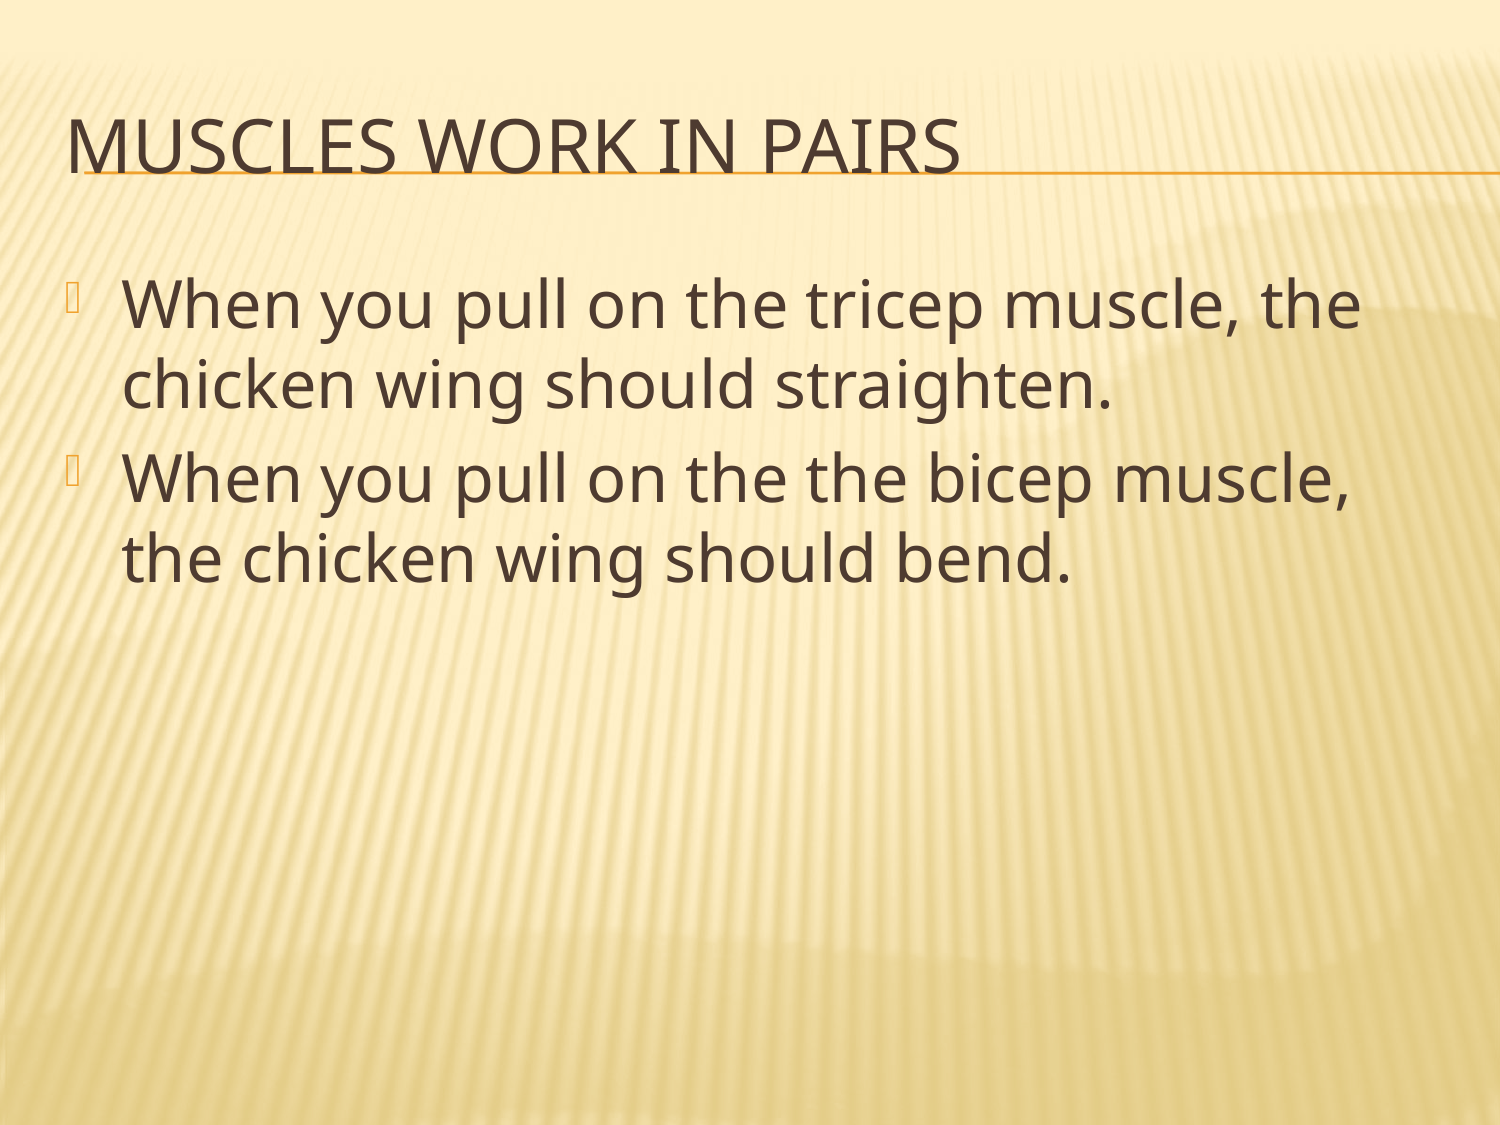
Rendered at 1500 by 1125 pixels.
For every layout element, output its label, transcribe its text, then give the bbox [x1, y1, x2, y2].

list When you pull on the tricep muscle, the chicken wing should straighten. When you pull on the the bicep muscle, the chicken wing should bend. [50, 254, 1475, 998]
title Muscles work in Pairs [50, 75, 1475, 213]
